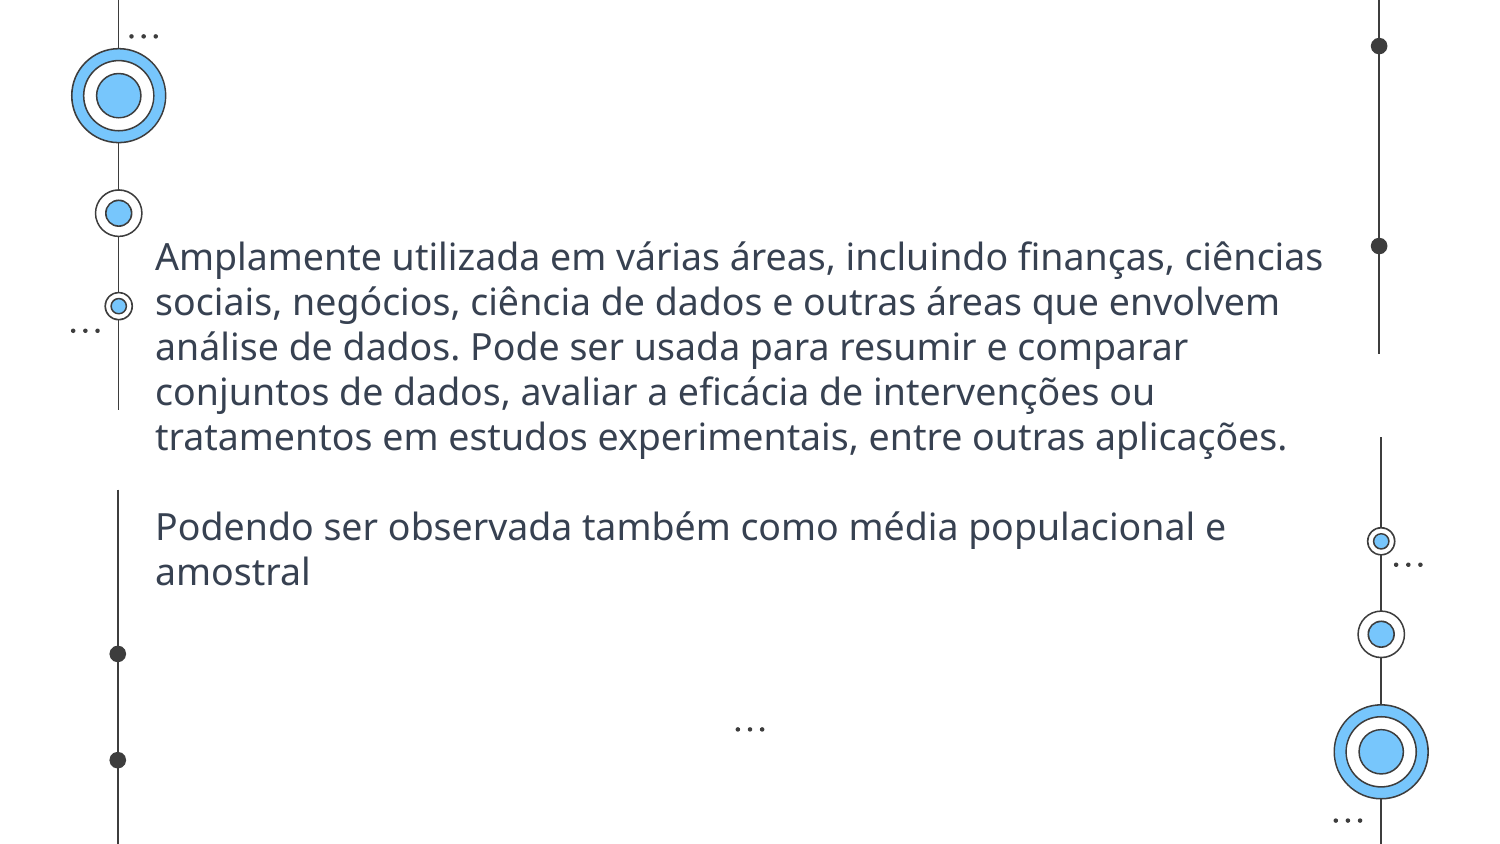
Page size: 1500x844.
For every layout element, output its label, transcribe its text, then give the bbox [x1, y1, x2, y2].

subtitle Amplamente utilizada em várias áreas, incluindo finanças, ciências sociais, negócios, ciência de dados e outras áreas que envolvem análise de dados. Pode ser usada para resumir e comparar conjuntos de dados, avaliar a eficácia de intervenções ou tratamentos em estudos experimentais, entre outras aplicações. Podendo ser observada também como média populacional e amostral [140, 218, 1360, 555]
